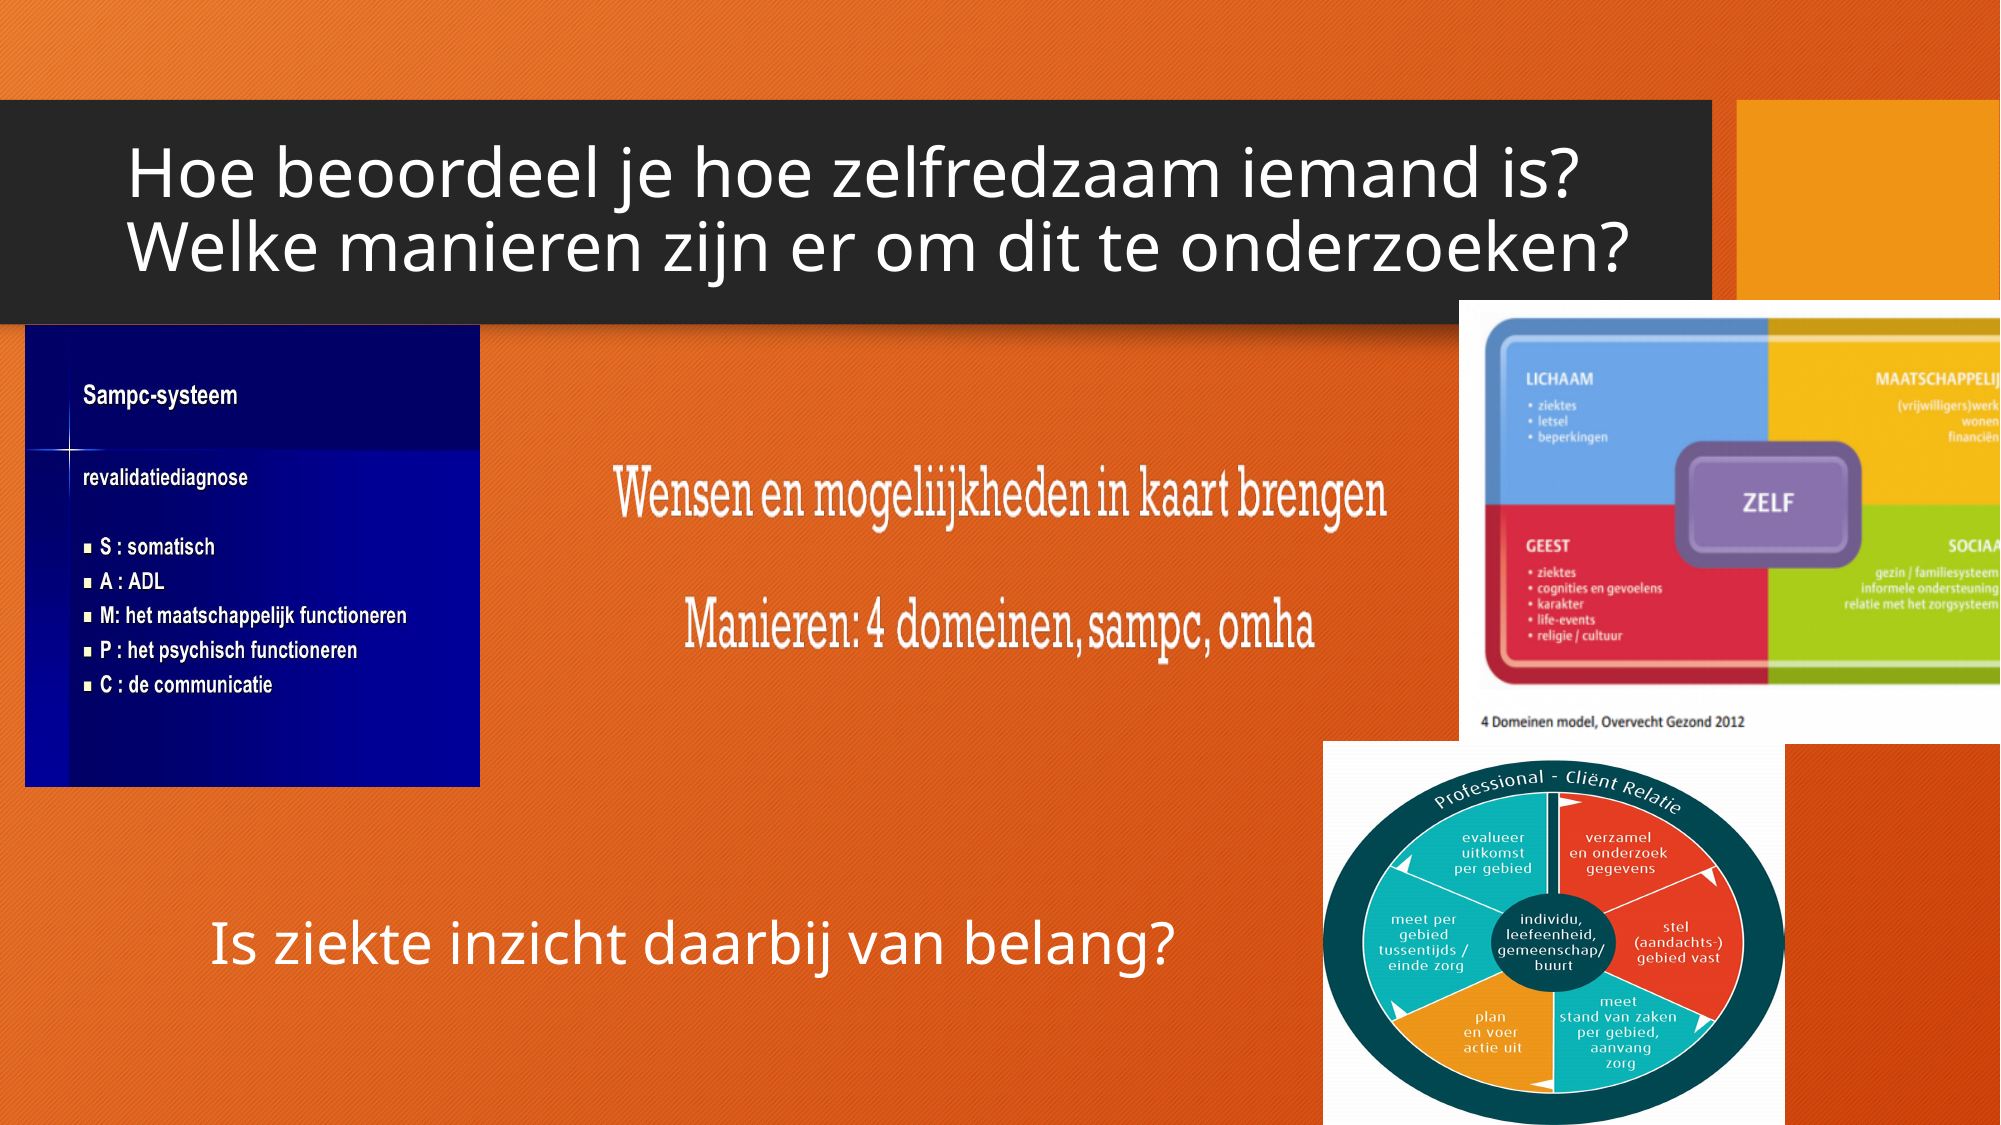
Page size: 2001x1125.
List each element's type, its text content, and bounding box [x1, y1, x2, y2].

title Hoe beoordeel je hoe zelfredzaam iemand is? Welke manieren zijn er om dit te onderzoeken? [111, 123, 1689, 301]
picture [590, 419, 1410, 712]
picture [0, 300, 2000, 1125]
text_box Is ziekte inzicht daarbij van belang? [196, 898, 1191, 1054]
